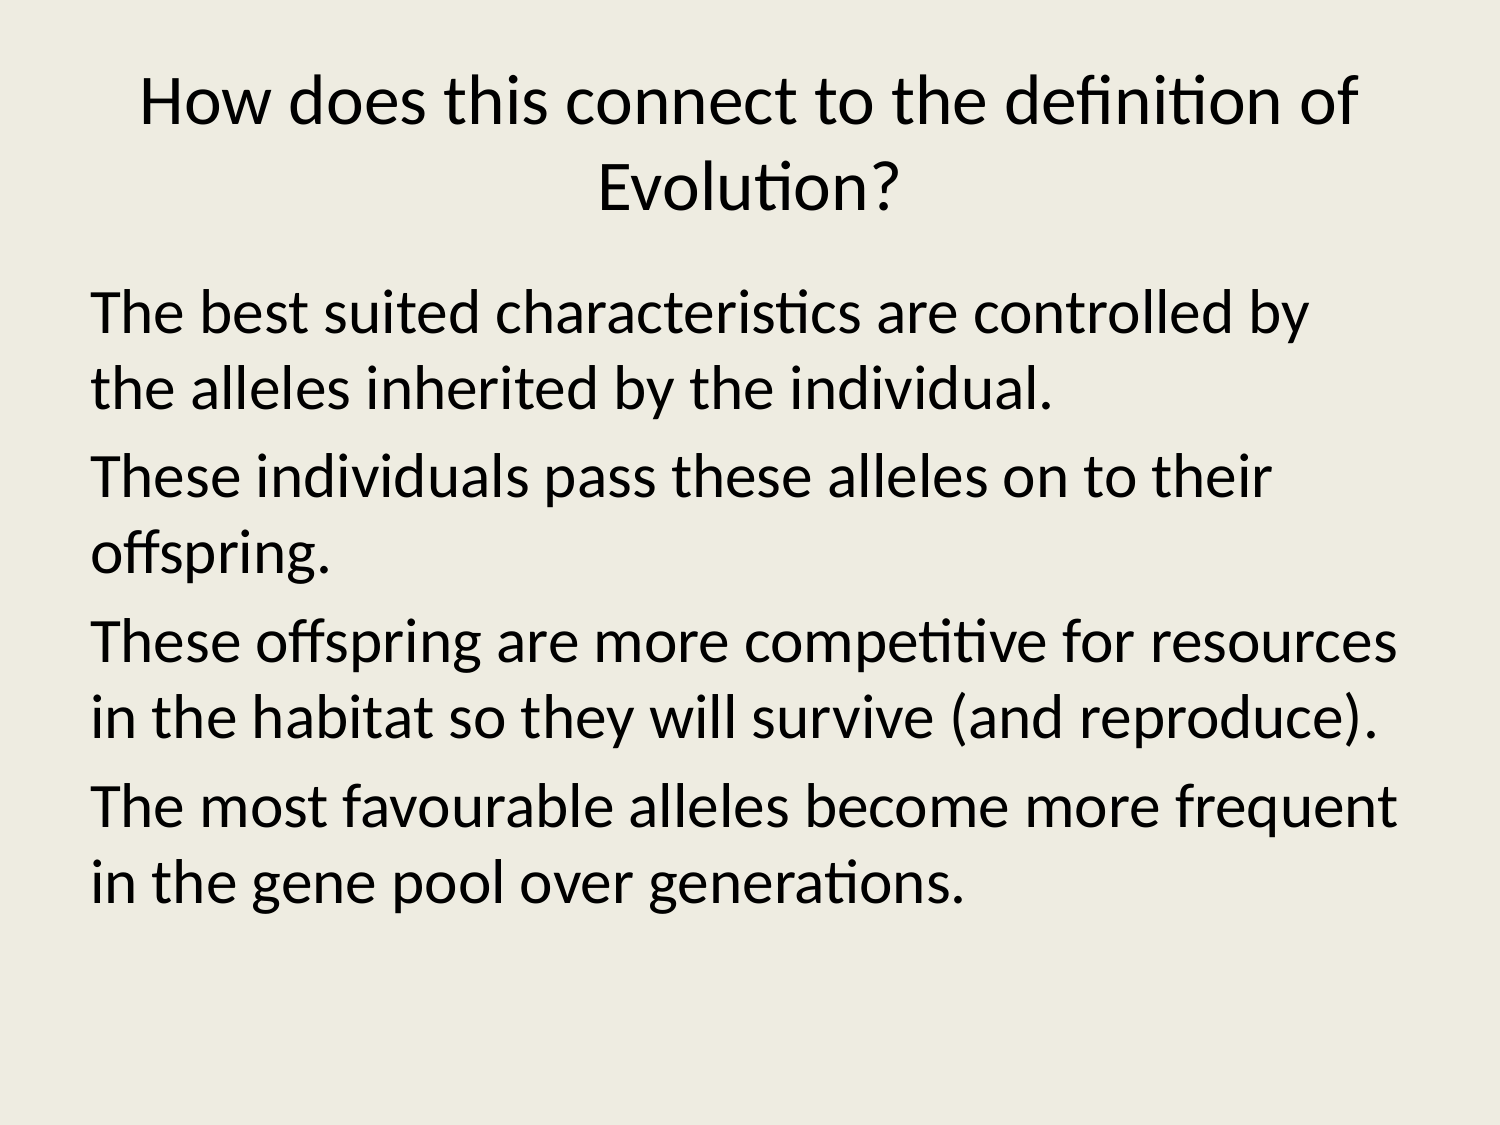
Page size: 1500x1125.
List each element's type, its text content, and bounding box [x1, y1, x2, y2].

title How does this connect to the definition of Evolution? [75, 45, 1425, 233]
list The best suited characteristics are controlled by the alleles inherited by the individual. These individuals pass these alleles on to their offspring. These offspring are more competitive for resources in the habitat so they will survive (and reproduce). The most favourable alleles become more frequent in the gene pool over generations. [75, 262, 1425, 1005]
